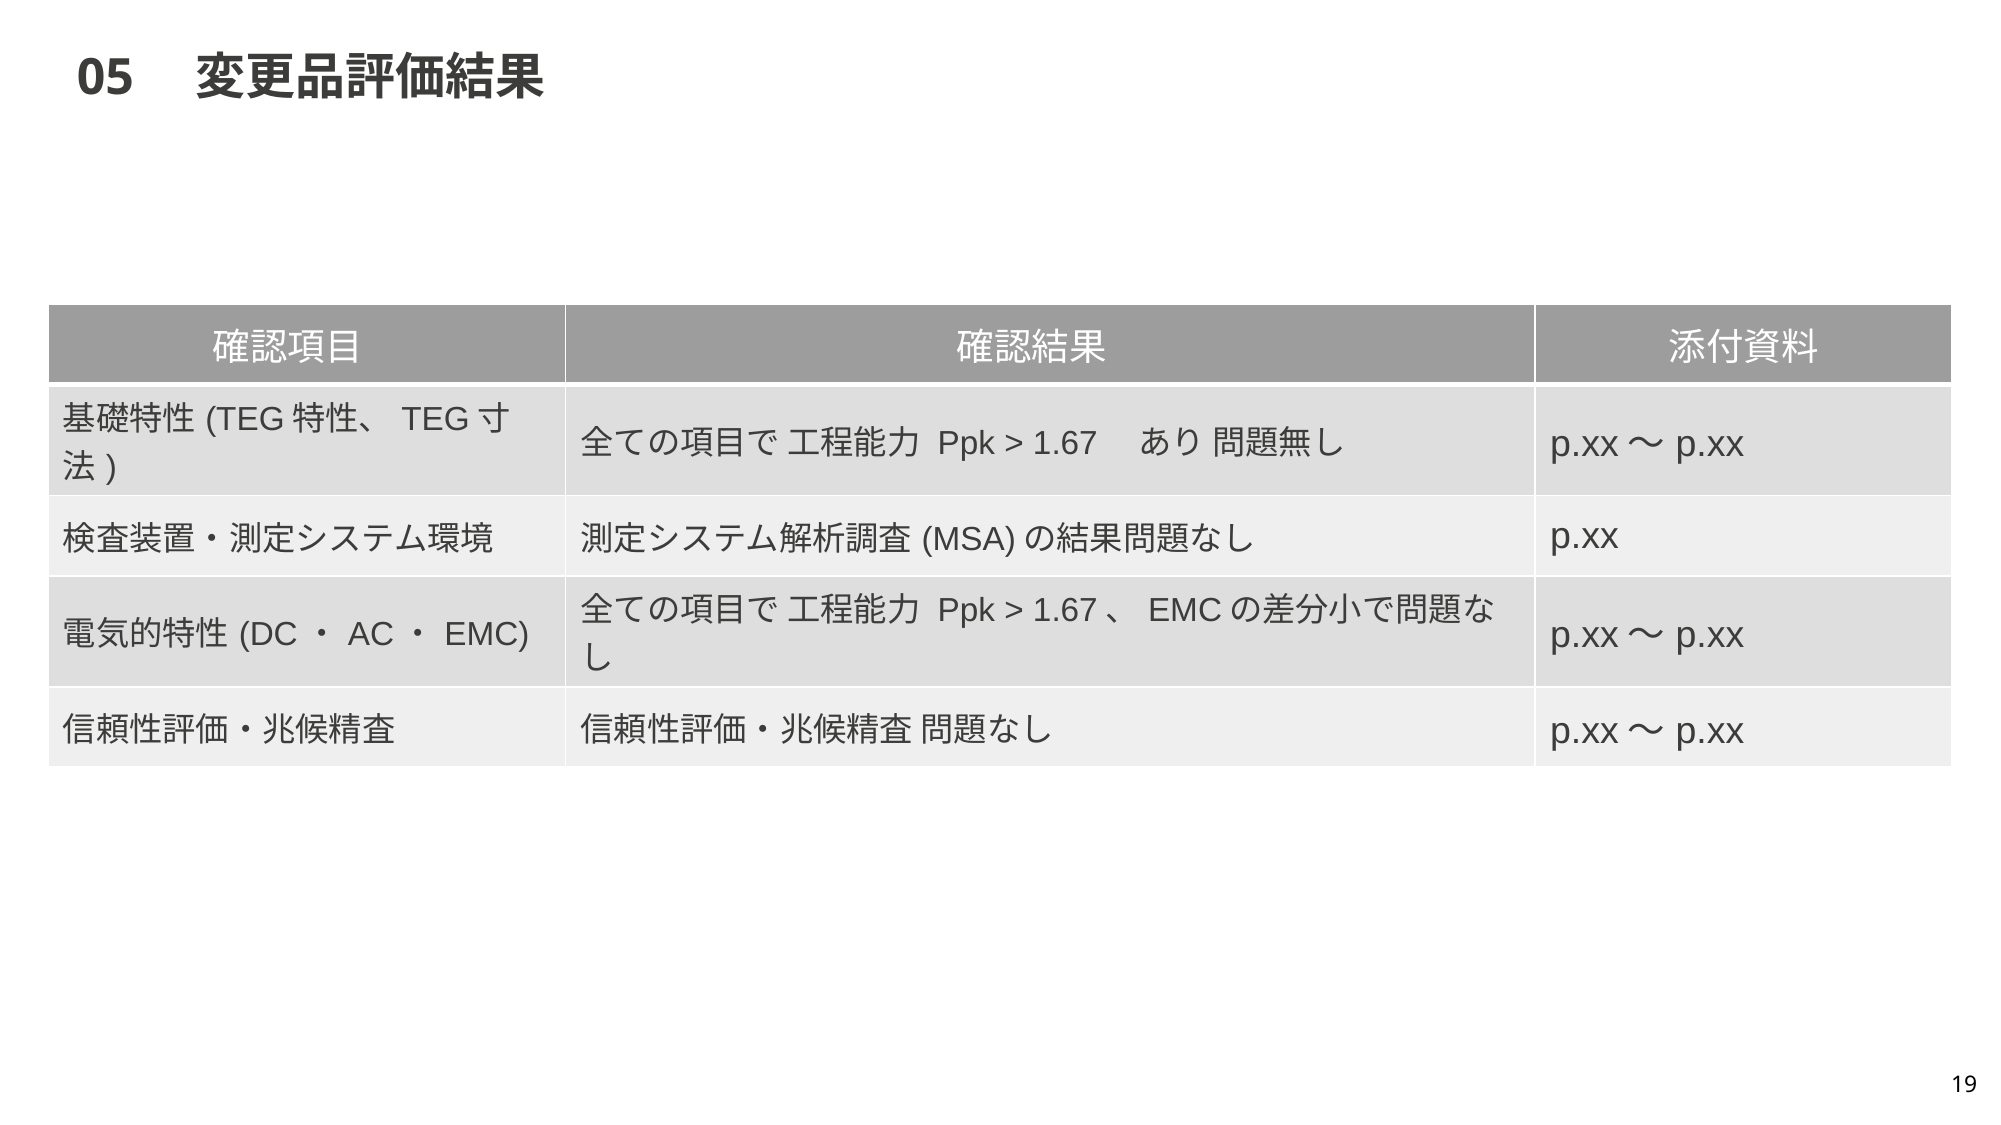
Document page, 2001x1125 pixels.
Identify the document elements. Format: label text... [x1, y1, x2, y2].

table_header 確認結果 [566, 305, 1534, 382]
table_cell 検査装置・測定システム環境 [49, 496, 565, 575]
table_cell 全ての項目で 工程能力 Ppk > 1.67 あり 問題無し [566, 387, 1534, 495]
table_cell 信頼性評価・兆候精査 問題なし [566, 688, 1534, 766]
table_cell p.xx～p.xx [1536, 577, 1951, 686]
table_header 確認項目 [49, 305, 565, 382]
table_cell 基礎特性(TEG特性、TEG寸法) [49, 387, 565, 495]
table_cell 信頼性評価・兆候精査 [49, 688, 565, 766]
table_cell p.xx [1536, 496, 1951, 575]
title 05 変更品評価結果 [0, 0, 1877, 123]
table_header 添付資料 [1536, 305, 1951, 382]
table_cell 測定システム解析調査(MSA)の結果問題なし [566, 496, 1534, 575]
table_cell p.xx～p.xx [1536, 688, 1951, 766]
table_cell 全ての項目で 工程能力 Ppk > 1.67、EMCの差分小で問題なし [566, 577, 1534, 686]
table_cell p.xx～p.xx [1536, 387, 1951, 495]
table_cell 電気的特性(DC・AC・EMC) [49, 577, 565, 686]
